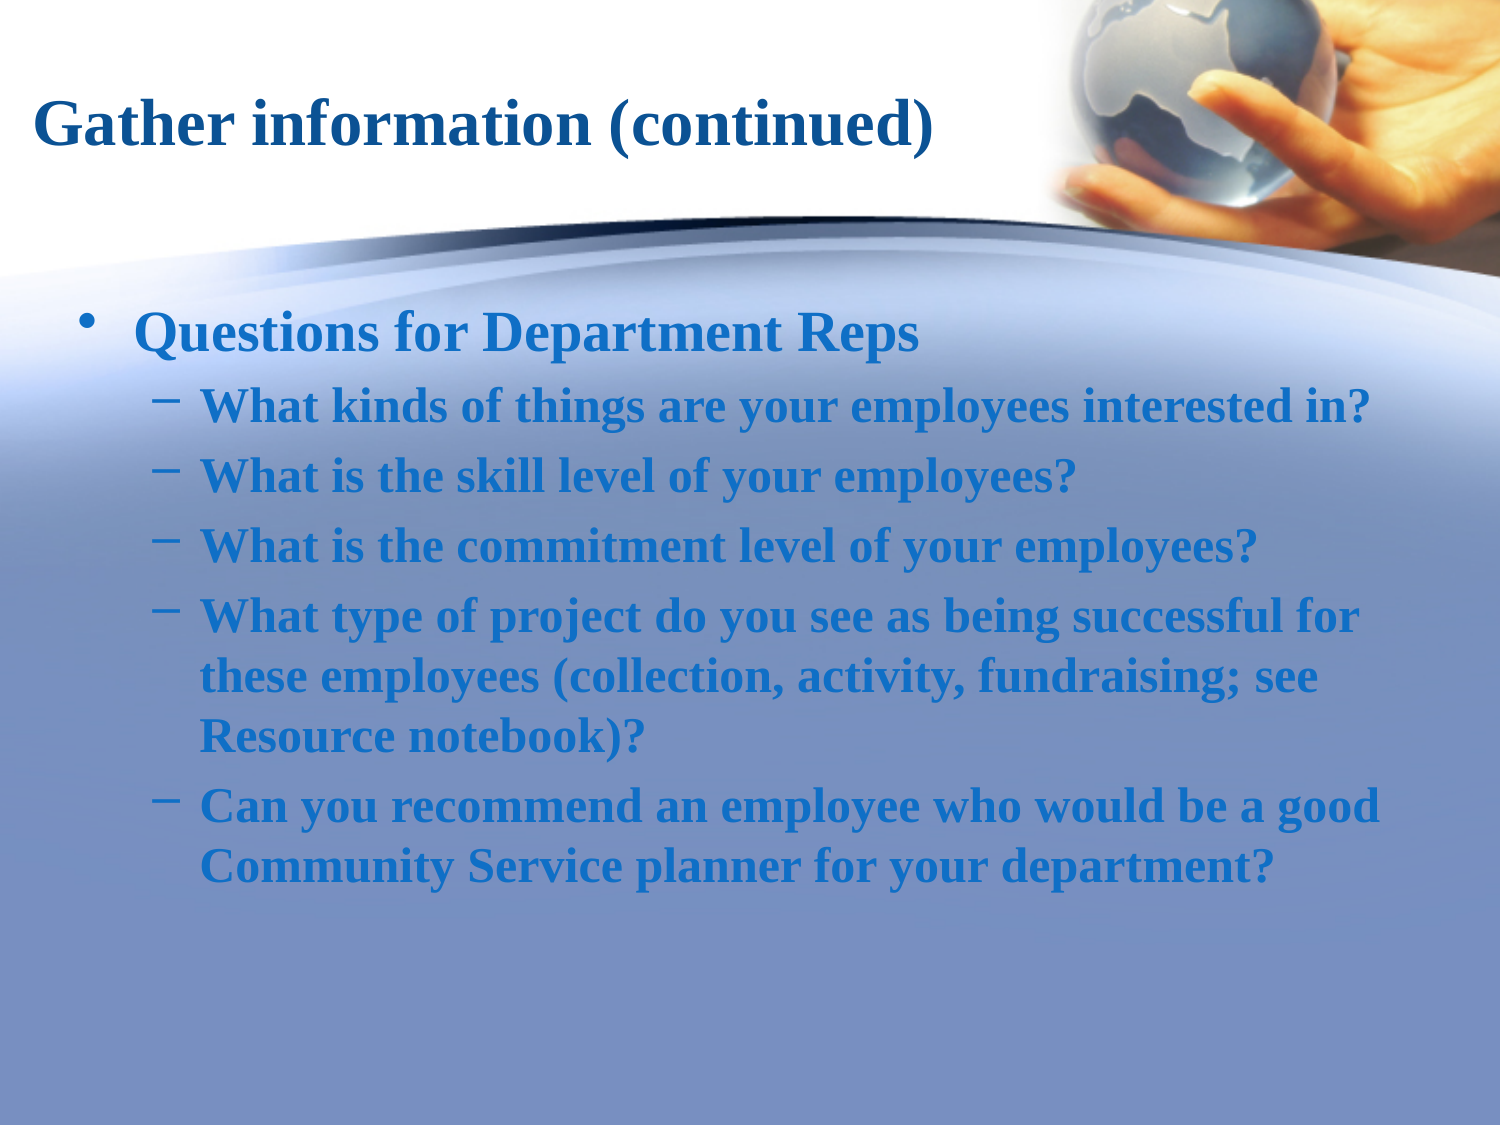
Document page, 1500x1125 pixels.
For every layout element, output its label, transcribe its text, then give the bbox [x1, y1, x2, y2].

list Questions for Department Reps What kinds of things are your employees interested in? What is the skill level of your employees? What is the commitment level of your employees? What type of project do you see as being successful for these employees (collection, activity, fundraising; see Resource notebook)? Can you recommend an employee who would be a good Community Service planner for your department? [62, 285, 1438, 1023]
picture [0, 0, 1500, 1125]
title Gather information (continued) [17, 24, 1068, 213]
